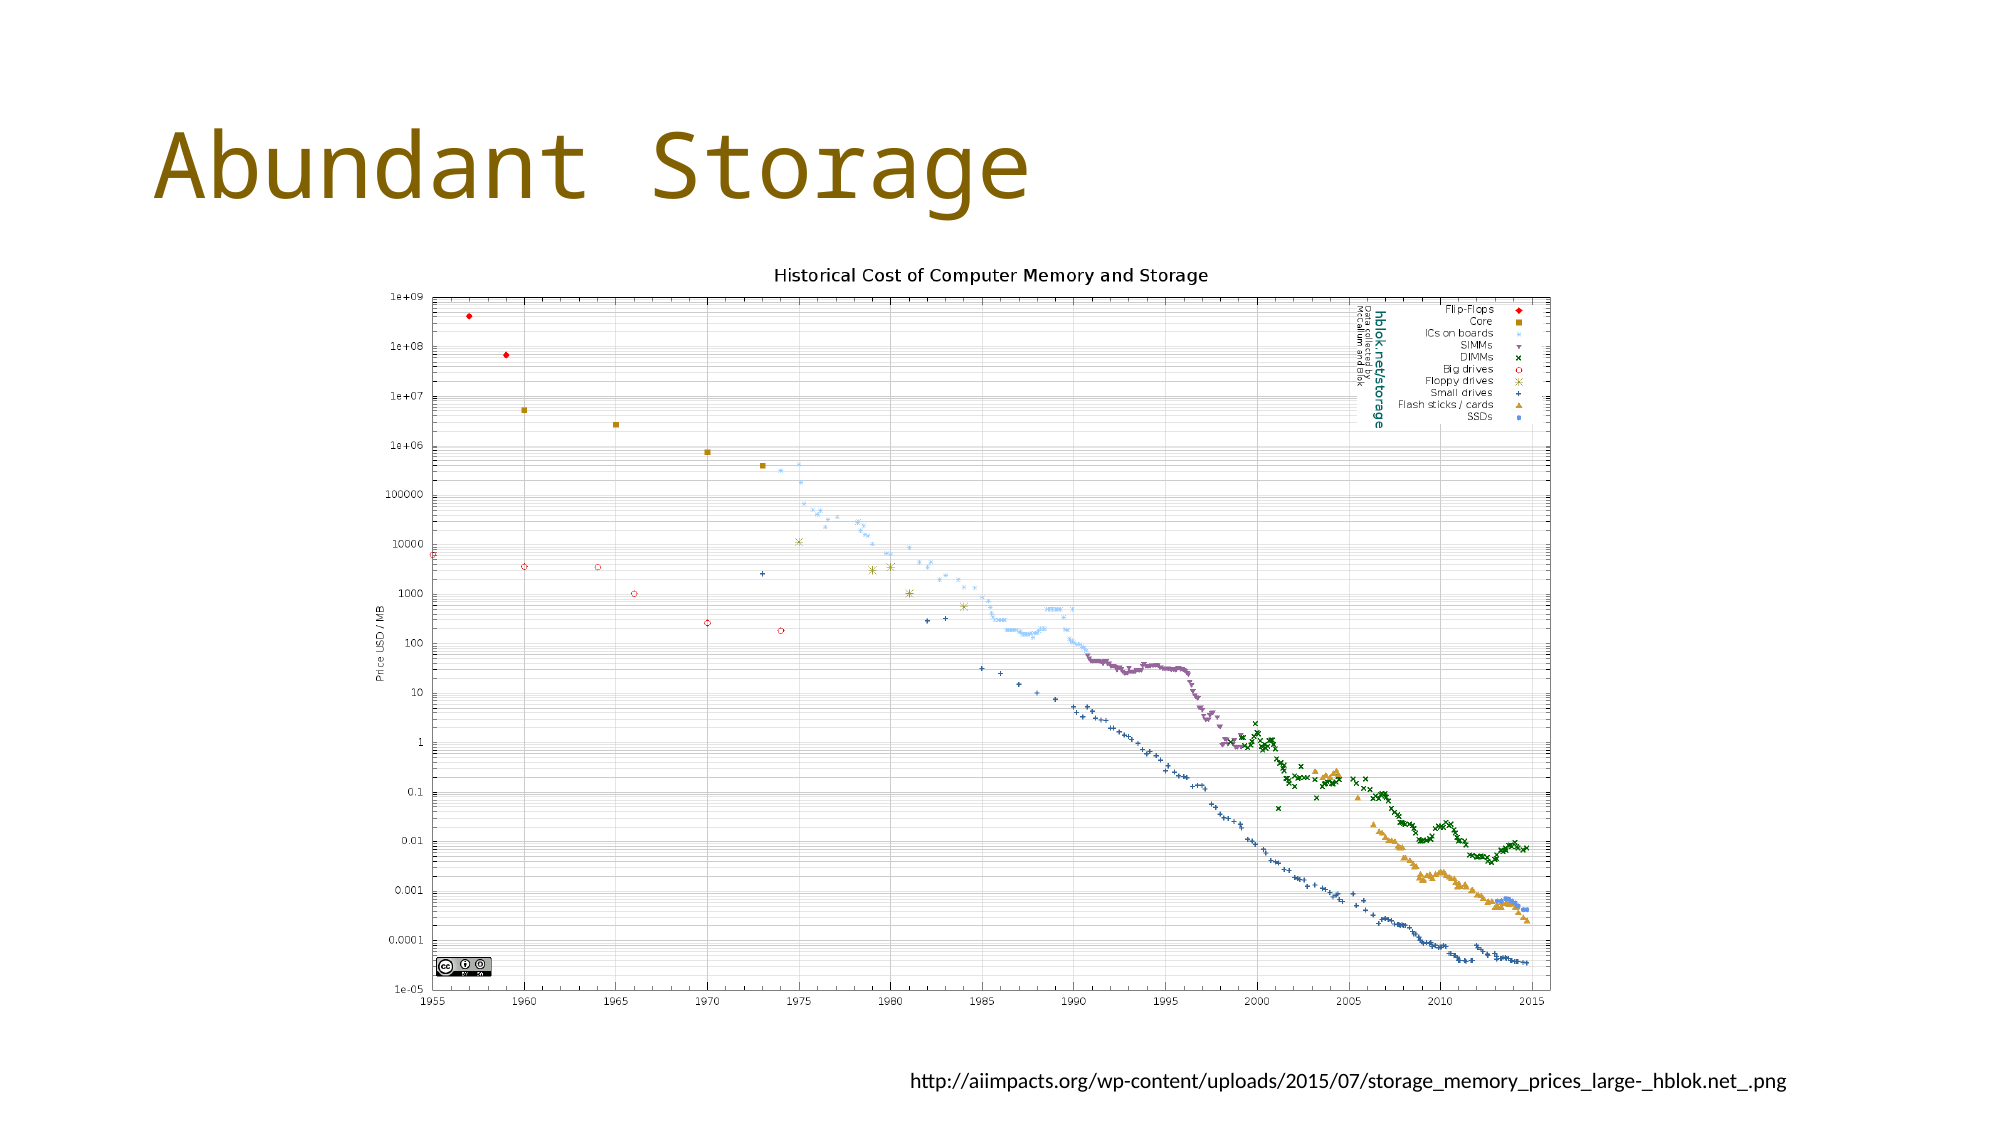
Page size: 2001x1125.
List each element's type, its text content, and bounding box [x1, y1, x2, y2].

text_box http://aiimpacts.org/wp-content/uploads/2015/07/storage_memory_prices_large-_hblok.net_.png [895, 1059, 1803, 1101]
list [367, 261, 1571, 1014]
title Abundant Storage [137, 59, 1863, 278]
